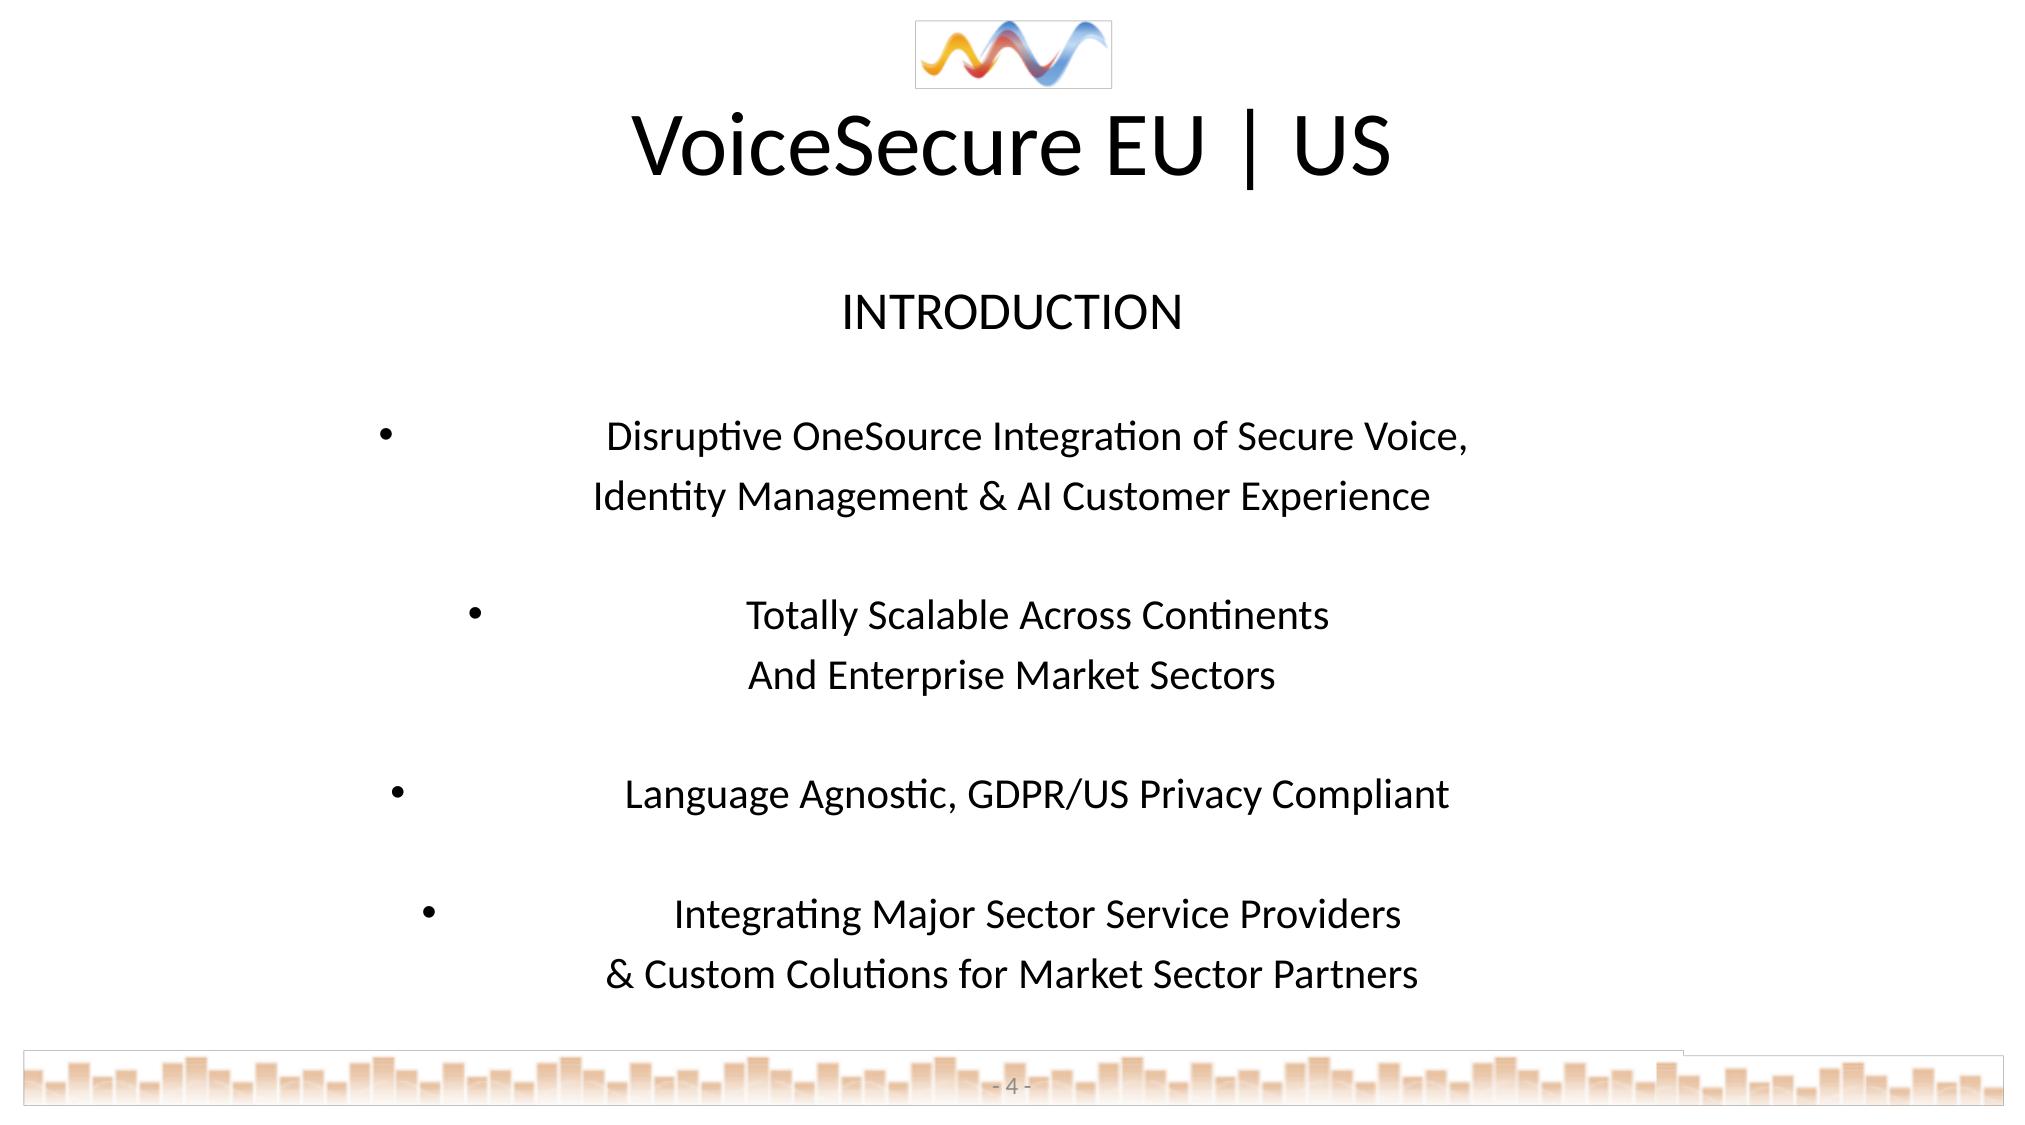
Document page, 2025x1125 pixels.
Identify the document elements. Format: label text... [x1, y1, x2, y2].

slide_number - 4 - [940, 1054, 1083, 1115]
list INTRODUCTION Disruptive OneSource Integration of Secure Voice, Identity Management & AI Customer Experience Totally Scalable Across Continents And Enterprise Market Sectors Language Agnostic, GDPR/US Privacy Compliant Integrating Major Sector Service Providers & Custom Colutions for Market Sector Partners [101, 206, 1924, 1005]
title VoiceSecure EU | US [101, 45, 1924, 206]
